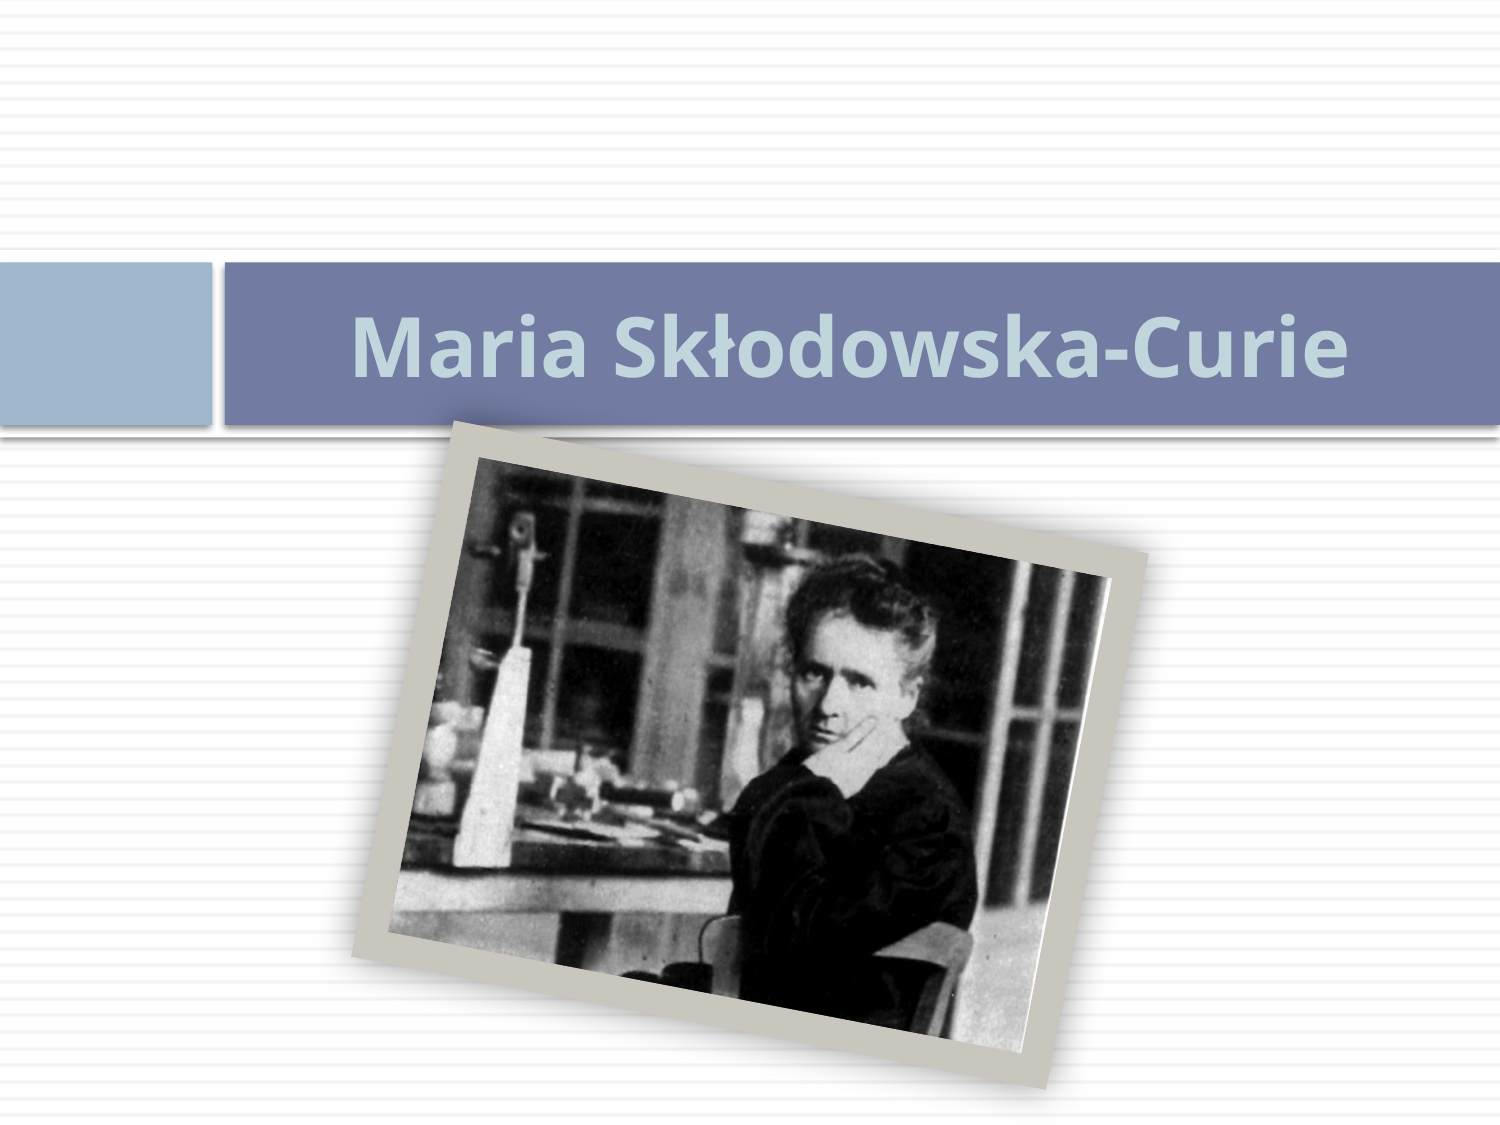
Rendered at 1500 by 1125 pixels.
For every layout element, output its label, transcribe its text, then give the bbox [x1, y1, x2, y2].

picture [389, 458, 1111, 1053]
title Maria Skłodowska-Curie [225, 262, 1475, 425]
